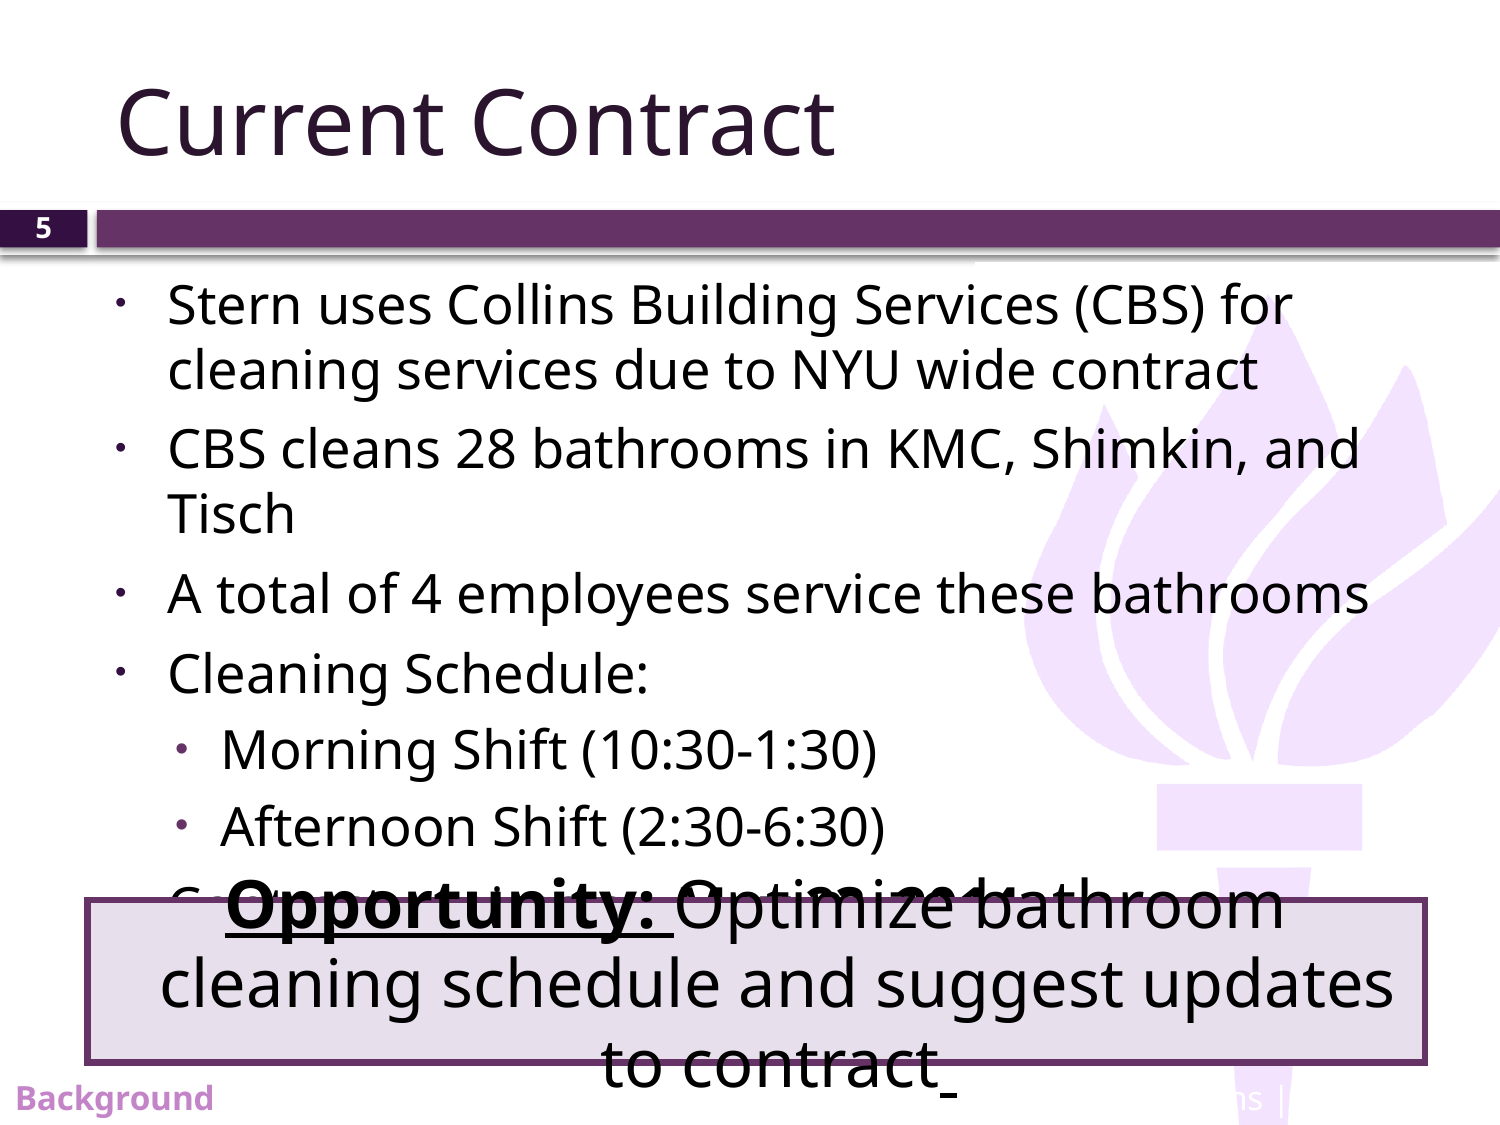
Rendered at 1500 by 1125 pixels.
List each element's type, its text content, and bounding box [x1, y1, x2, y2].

list Stern uses Collins Building Services (CBS) for cleaning services due to NYU wide contract CBS cleans 28 bathrooms in KMC, Shimkin, and Tisch A total of 4 employees service these bathrooms Cleaning Schedule: Morning Shift (10:30-1:30) Afternoon Shift (2:30-6:30) Contract expires on May 23, 2014 [100, 262, 973, 899]
slide_number 5 [0, 208, 88, 249]
text_box Background | Objective | Assumptions | Model | Findings | Recommendations | Benefits [0, 1069, 968, 1125]
text_box Opportunity: Optimize bathroom cleaning schedule and suggest updates to contract [87, 899, 968, 1063]
picture [974, 262, 1500, 1125]
title Current Contract [100, 37, 1438, 200]
